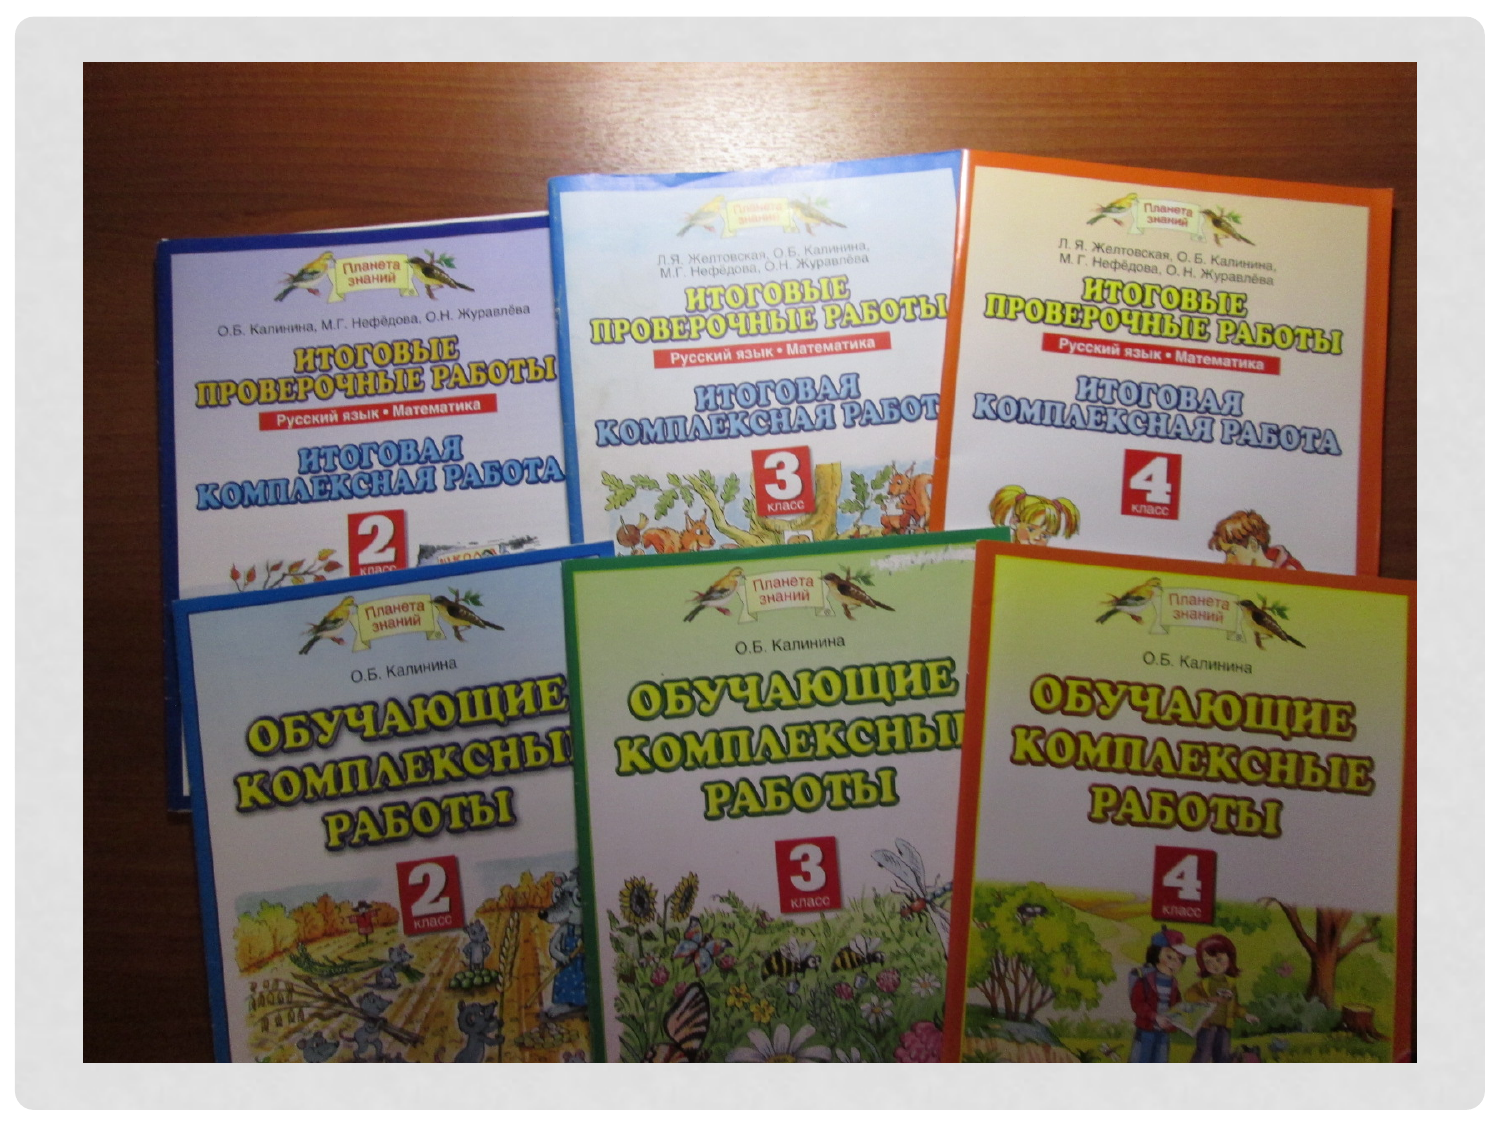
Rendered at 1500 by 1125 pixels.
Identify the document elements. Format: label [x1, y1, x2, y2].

picture [83, 62, 1417, 1063]
